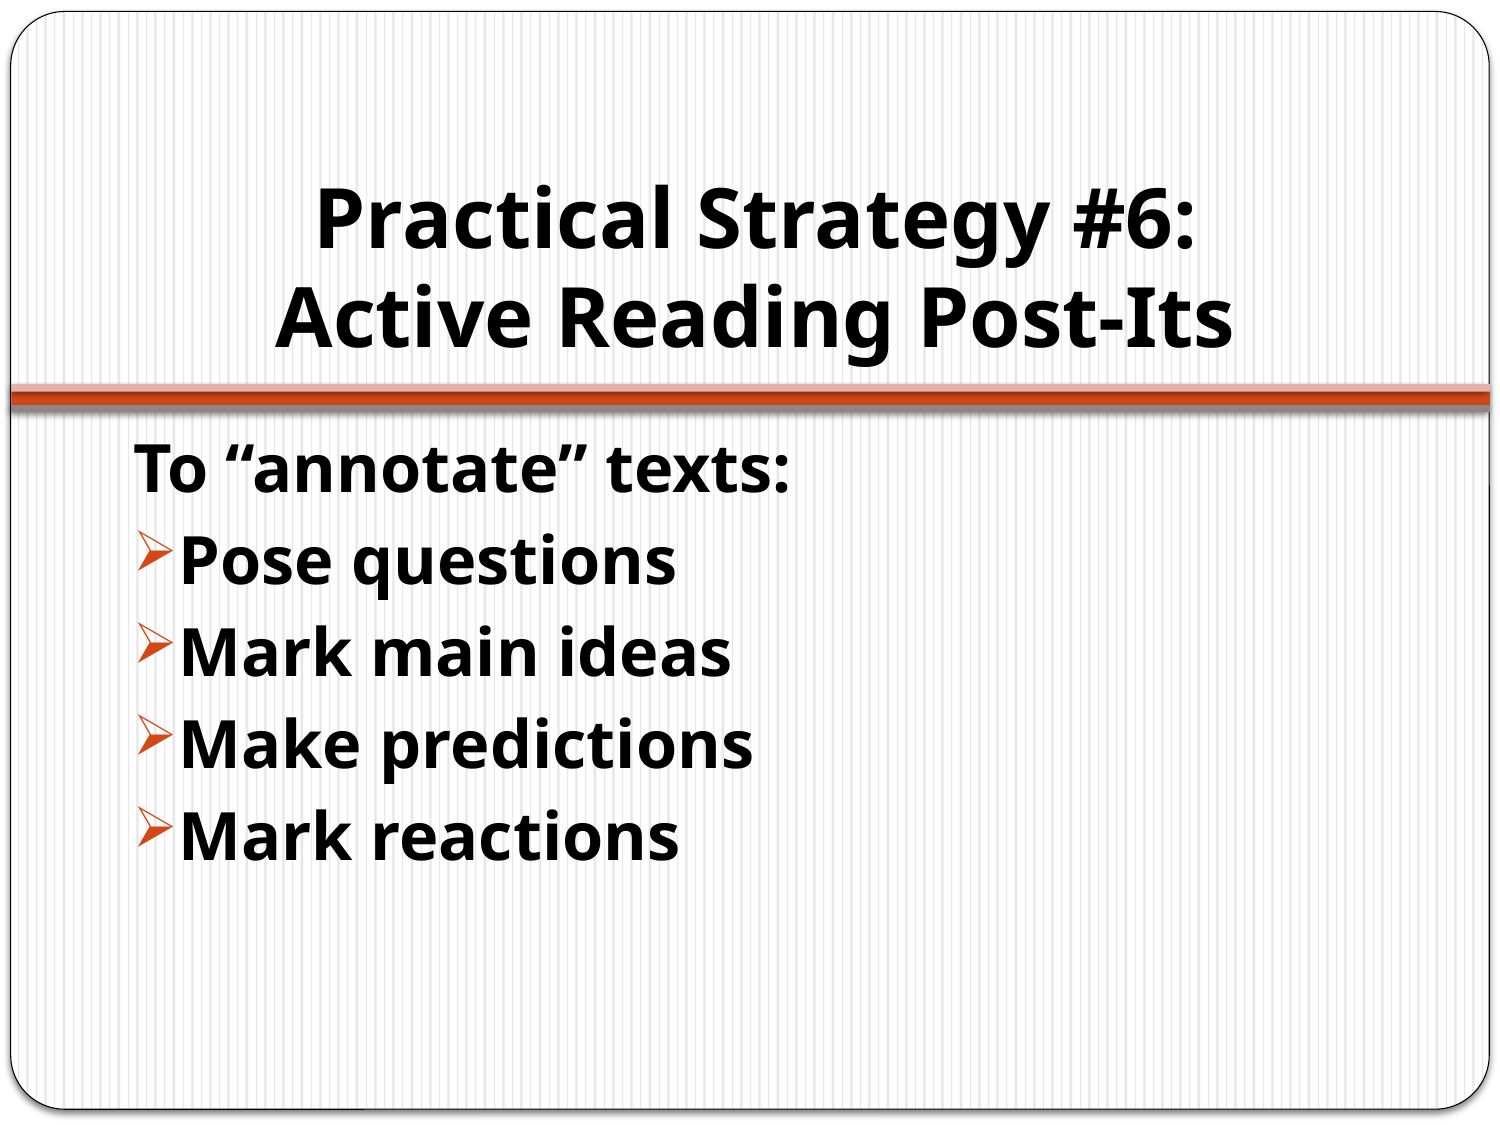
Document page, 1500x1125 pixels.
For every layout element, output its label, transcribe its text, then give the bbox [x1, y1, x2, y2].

title Practical Strategy #6: Active Reading Post-Its [118, 156, 1394, 380]
list To “annotate” texts: Pose questions Mark main ideas Make predictions Mark reactions [118, 417, 1425, 988]
